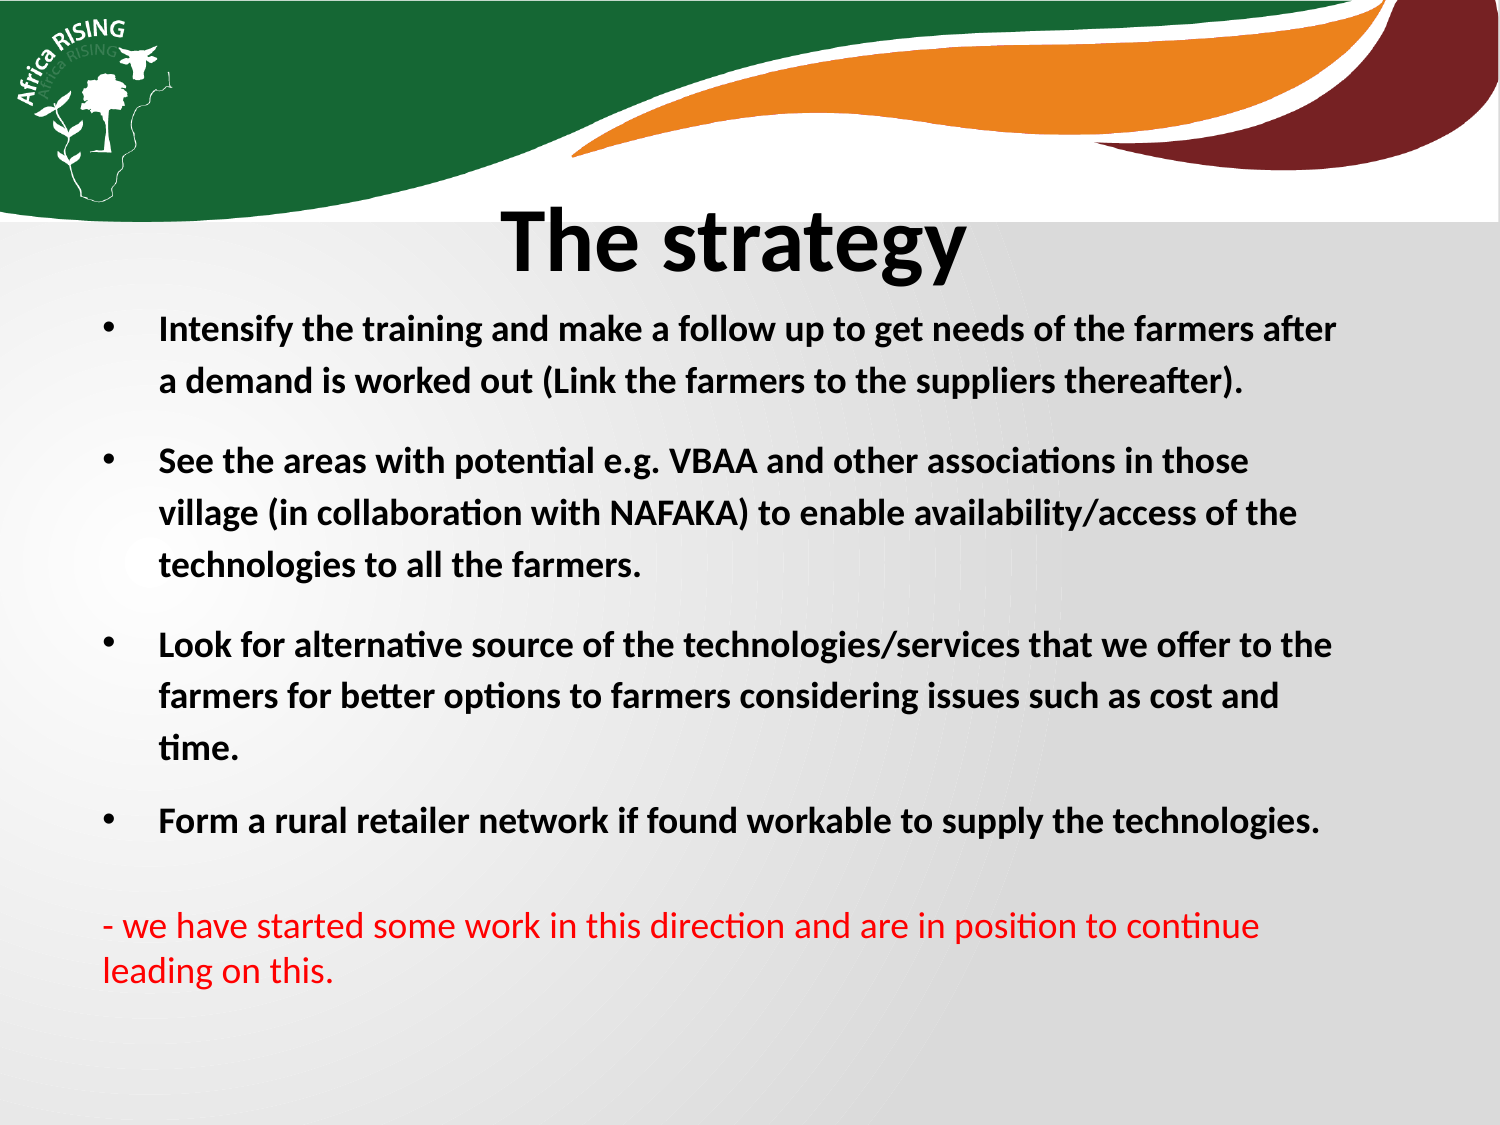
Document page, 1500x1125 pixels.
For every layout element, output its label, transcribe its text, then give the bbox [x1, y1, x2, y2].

picture [0, 0, 1499, 222]
list The strategy Intensify the training and make a follow up to get needs of the farmers after a demand is worked out (Link the farmers to the suppliers thereafter). See the areas with potential e.g. VBAA and other associations in those village (in collaboration with NAFAKA) to enable availability/access of the technologies to all the farmers. Look for alternative source of the technologies/services that we offer to the farmers for better options to farmers considering issues such as cost and time. Form a rural retailer network if found workable to supply the technologies. - we have started some work in this direction and are in position to continue leading on this. [87, 172, 1363, 303]
